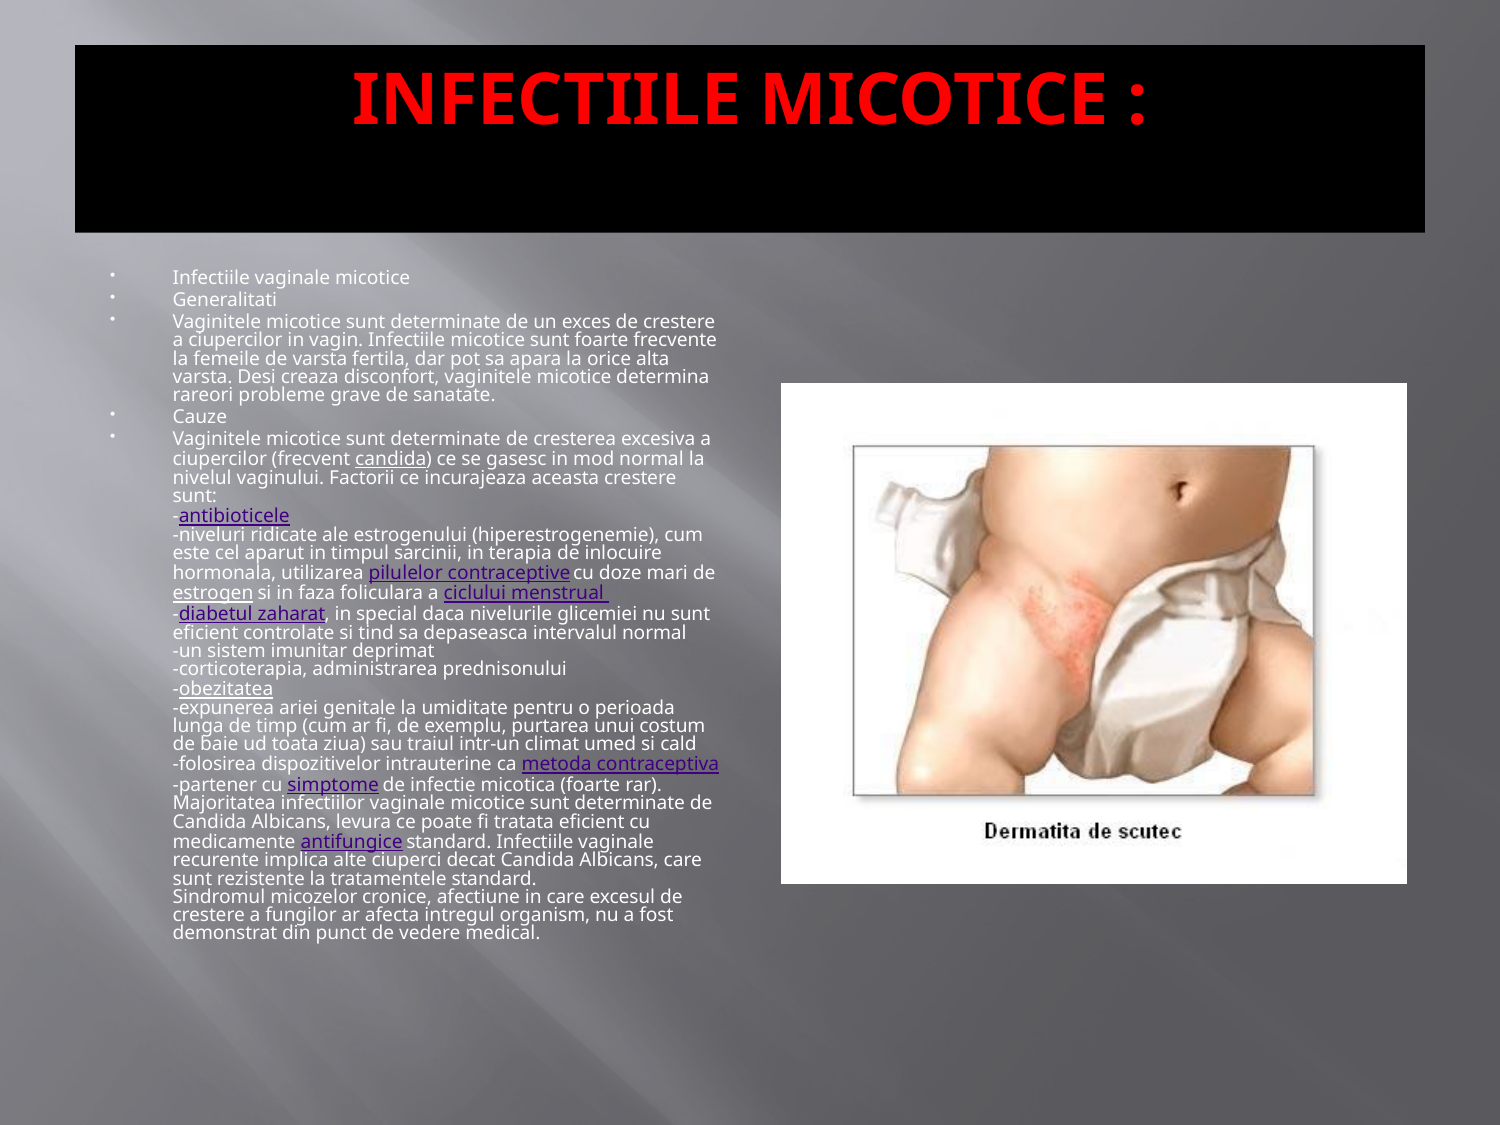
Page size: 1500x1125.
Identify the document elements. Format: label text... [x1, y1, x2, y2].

title INFECTIILE MICOTICE : [75, 45, 1425, 233]
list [780, 383, 1407, 884]
list Infectiile vaginale micotice Generalitati Vaginitele micotice sunt determinate de un exces de crestere a ciupercilor in vagin. Infectiile micotice sunt foarte frecvente la femeile de varsta fertila, dar pot sa apara la orice alta varsta. Desi creaza disconfort, vaginitele micotice determina rareori probleme grave de sanatate. Cauze Vaginitele micotice sunt determinate de cresterea excesiva a ciupercilor (frecvent candida) ce se gasesc in mod normal la nivelul vaginului. Factorii ce incurajeaza aceasta crestere sunt: -antibioticele -niveluri ridicate ale estrogenului (hiperestrogenemie), cum este cel aparut in timpul sarcinii, in terapia de inlocuire hormonala, utilizarea pilulelor contraceptive cu doze mari de estrogen si in faza foliculara a ciclului menstrual -diabetul zaharat, in special daca nivelurile glicemiei nu sunt eficient controlate si tind sa depaseasca intervalul normal -un sistem imunitar deprimat -corticoterapia, administrarea prednisonului -obezitatea -expunerea ariei genitale la umiditate pentru o perioada lunga de timp (cum ar fi, de exemplu, purtarea unui costum de baie ud toata ziua) sau traiul intr-un climat umed si cald -folosirea dispozitivelor intrauterine ca metoda contraceptiva -partener cu simptome de infectie micotica (foarte rar). Majoritatea infectiilor vaginale micotice sunt determinate de Candida Albicans, levura ce poate fi tratata eficient cu medicamente antifungice standard. Infectiile vaginale recurente implica alte ciuperci decat Candida Albicans, care sunt rezistente la tratamentele standard. Sindromul micozelor cronice, afectiune in care excesul de crestere a fungilor ar afecta intregul organism, nu a fost demonstrat din punct de vedere medical. [74, 262, 738, 1006]
